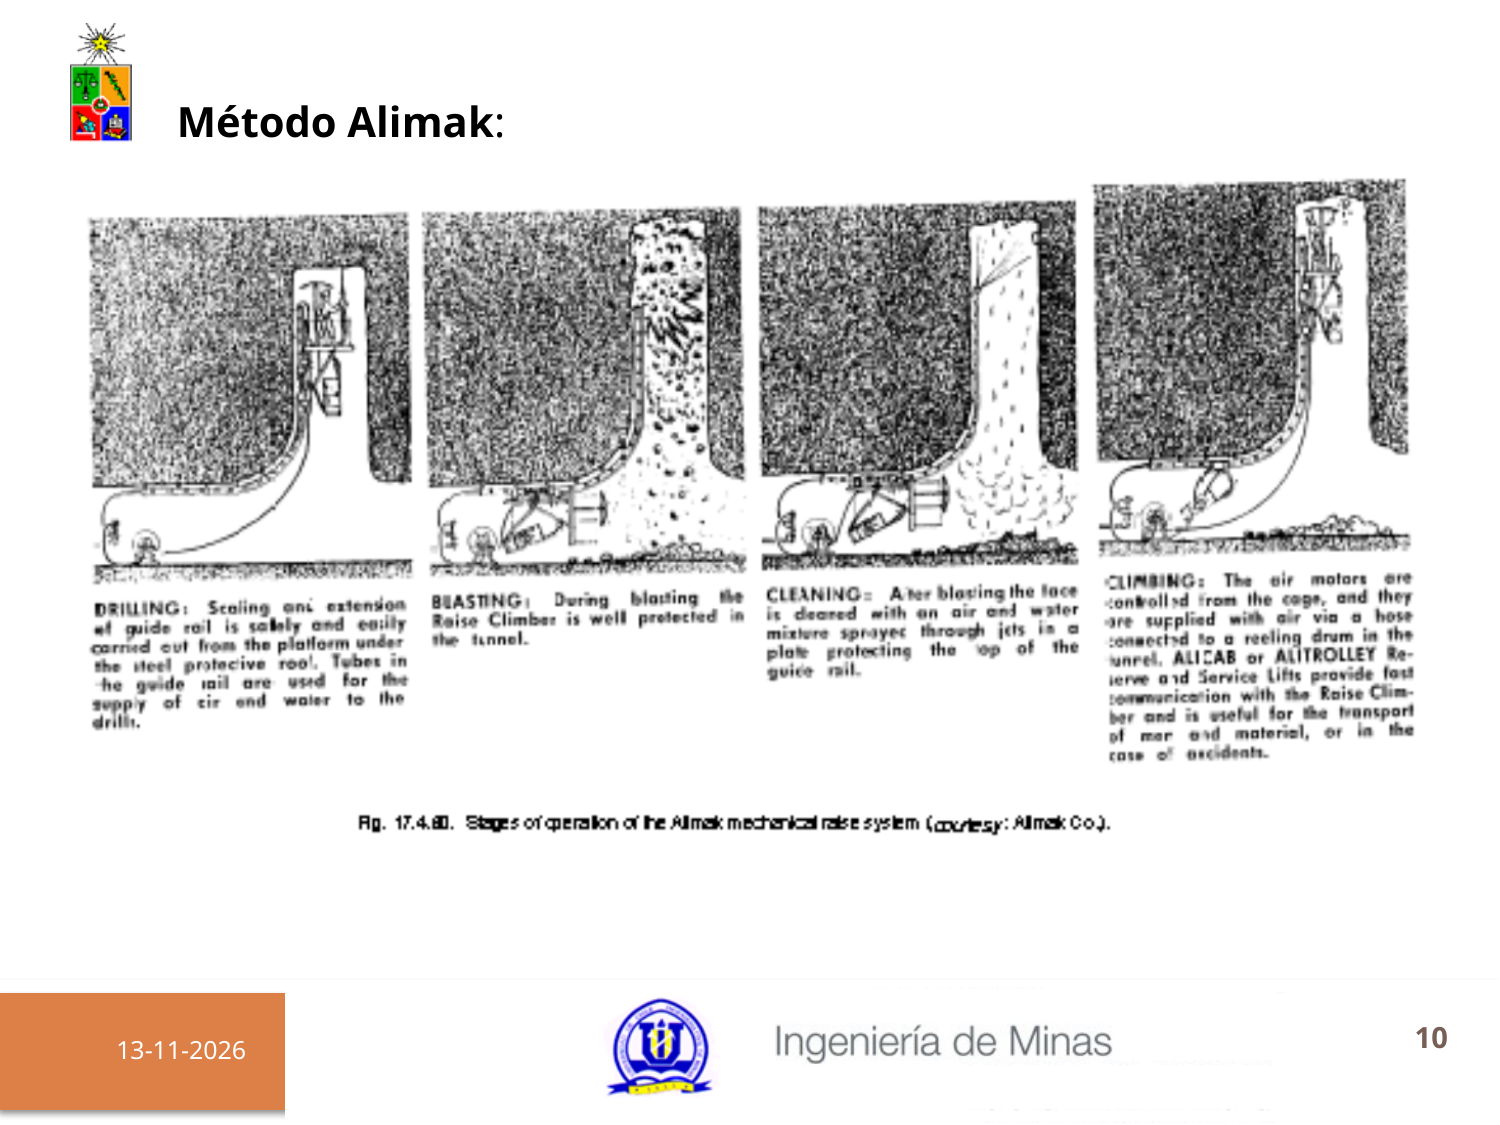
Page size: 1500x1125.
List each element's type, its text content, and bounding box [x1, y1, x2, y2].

picture [60, 0, 1500, 1125]
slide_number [12, 995, 279, 1108]
text_box Método Alimak: [140, 93, 357, 469]
